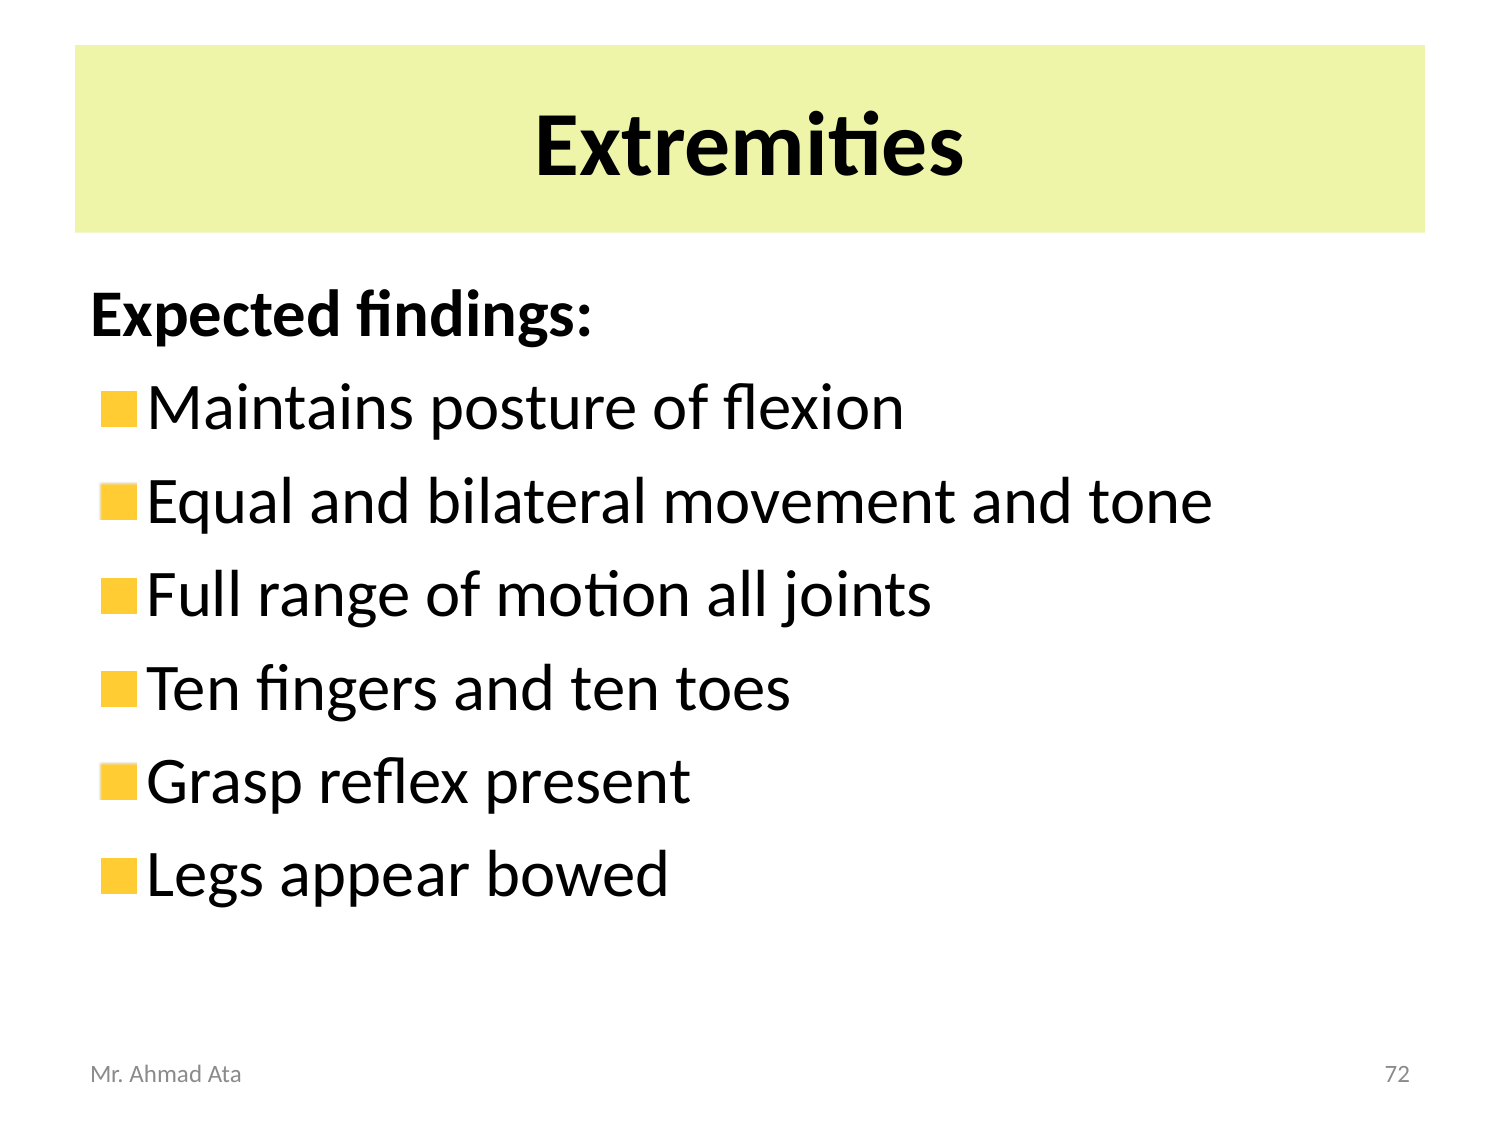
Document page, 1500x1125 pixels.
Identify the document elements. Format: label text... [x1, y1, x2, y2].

picture [90, 566, 137, 614]
slide_number Mr. Ahmad Ata [75, 1042, 425, 1103]
picture [90, 473, 137, 520]
picture [90, 379, 137, 427]
slide_number 72 [1074, 1042, 1425, 1103]
list Expected findings: Maintains posture of flexion Equal and bilateral movement and tone Full range of motion all joints Ten fingers and ten toes Grasp reflex present Legs appear bowed [75, 262, 1425, 1005]
picture [90, 753, 137, 800]
picture [90, 659, 137, 707]
picture [90, 846, 137, 894]
title Extremities [75, 45, 1425, 233]
